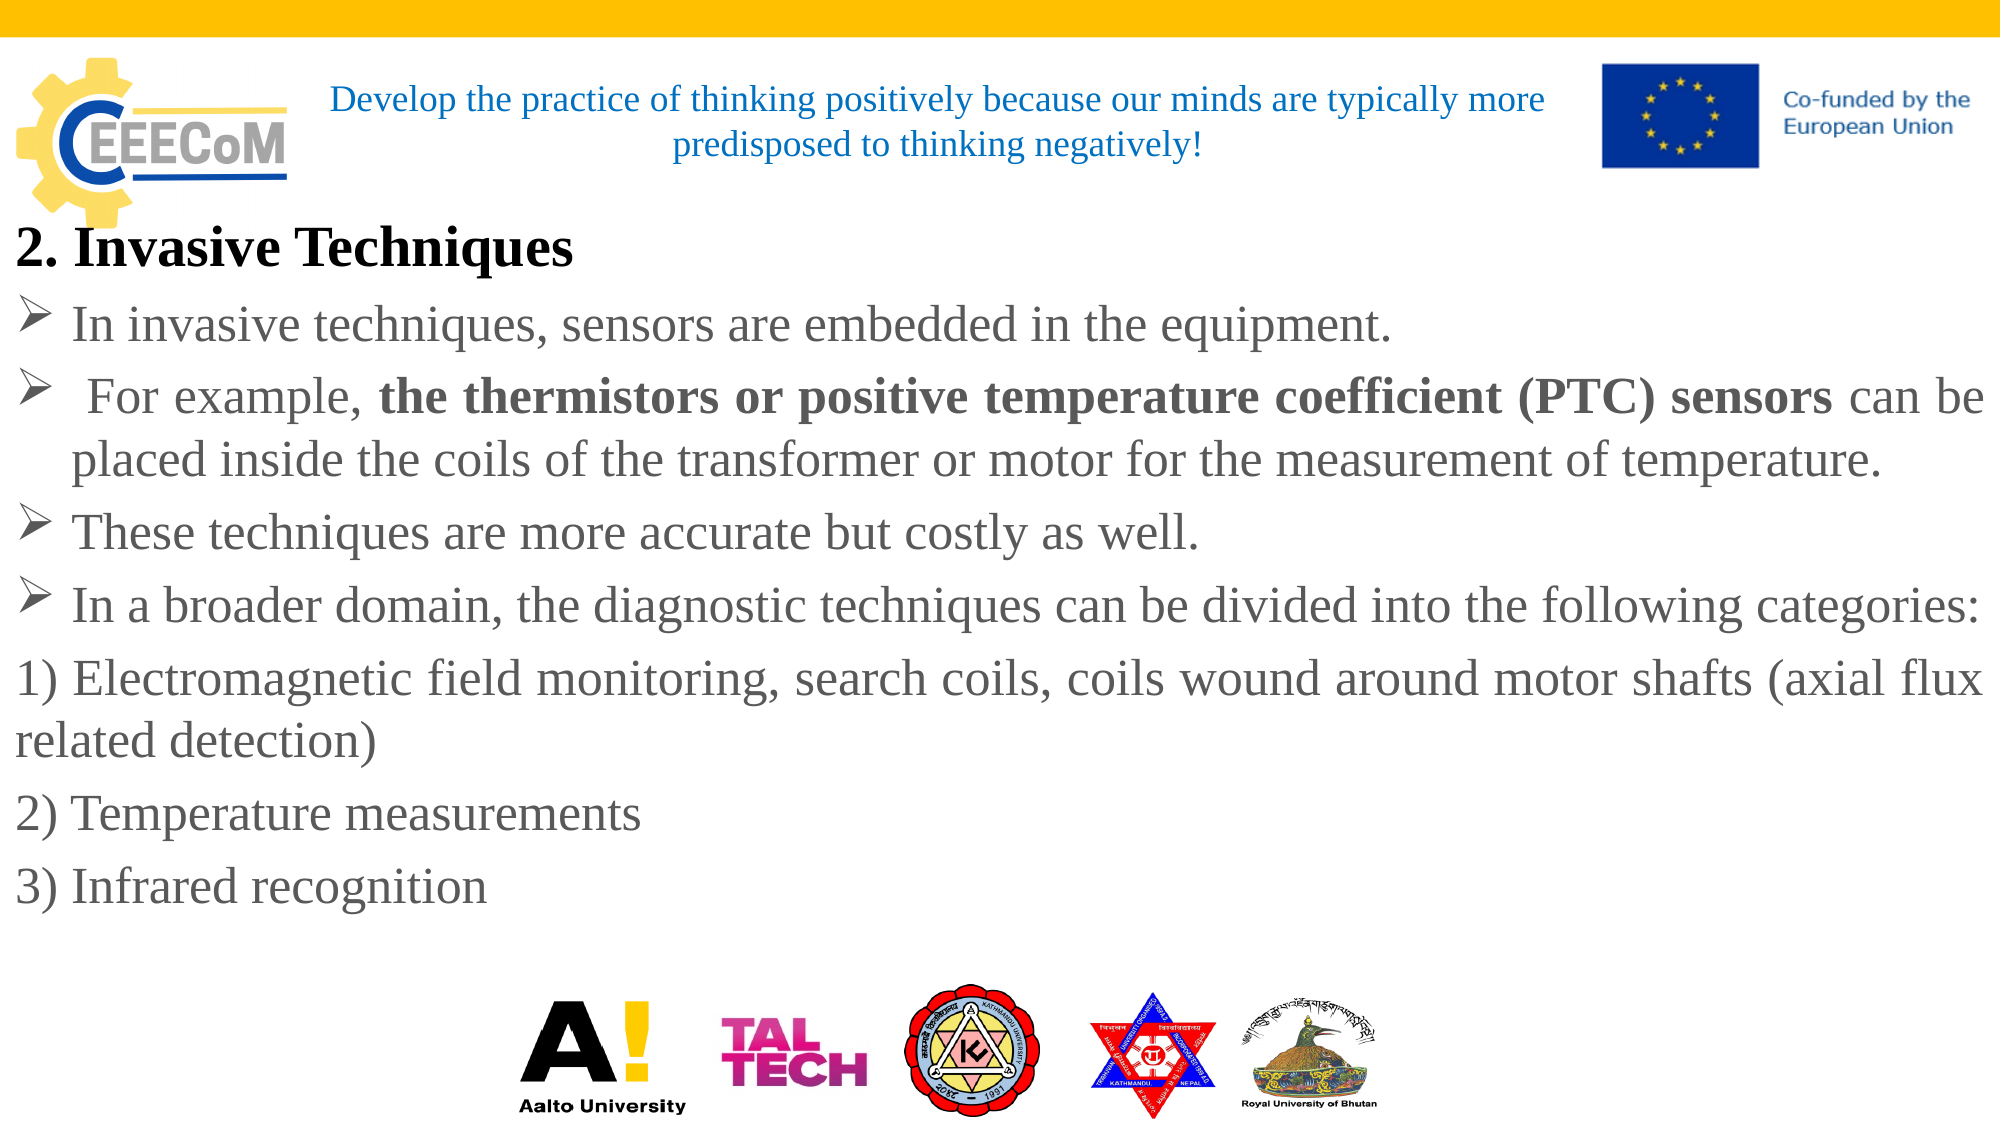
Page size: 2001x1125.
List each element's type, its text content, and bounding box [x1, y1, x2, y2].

title Develop the practice of thinking positively because our minds are typically more predisposed to thinking negatively! [312, 37, 1565, 201]
picture [11, 50, 299, 201]
picture [1595, 46, 2000, 181]
picture [512, 984, 1382, 1125]
list 2. Invasive Techniques In invasive techniques, sensors are embedded in the equipment. For example, the thermistors or positive temperature coefficient (PTC) sensors can be placed inside the coils of the transformer or motor for the measurement of temperature. These techniques are more accurate but costly as well. In a broader domain, the diagnostic techniques can be divided into the following categories: 1) Electromagnetic field monitoring, search coils, coils wound around motor shafts (axial flux related detection) 2) Temperature measurements 3) Infrared recognition [0, 201, 2000, 975]
